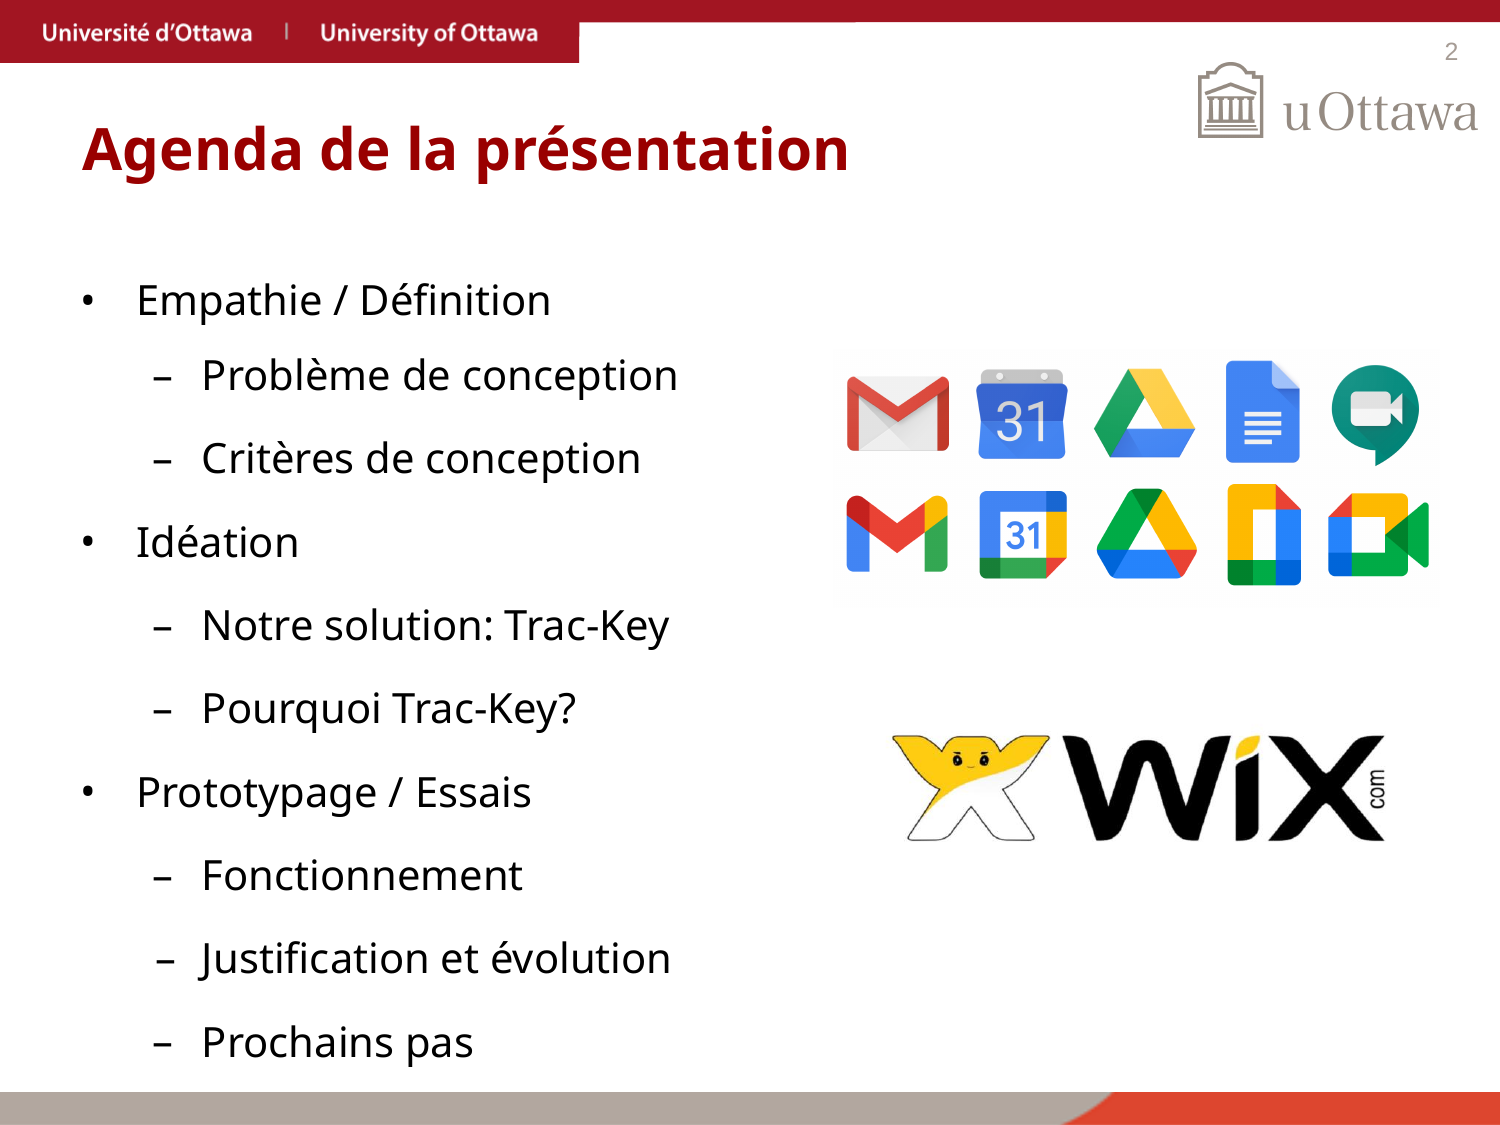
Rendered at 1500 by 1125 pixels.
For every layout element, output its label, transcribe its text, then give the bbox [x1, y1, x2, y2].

picture [832, 349, 1440, 609]
picture [862, 664, 1436, 912]
title Agenda de la présentation [67, 76, 1344, 218]
picture [0, 1092, 1500, 1125]
picture [0, 0, 1500, 138]
list Empathie / Définition Problème de conception Critères de conception Idéation Notre solution: Trac-Key Pourquoi Trac-Key? Prototypage / Essais Fonctionnement Justification et évolution Prochains pas [64, 241, 1340, 1045]
